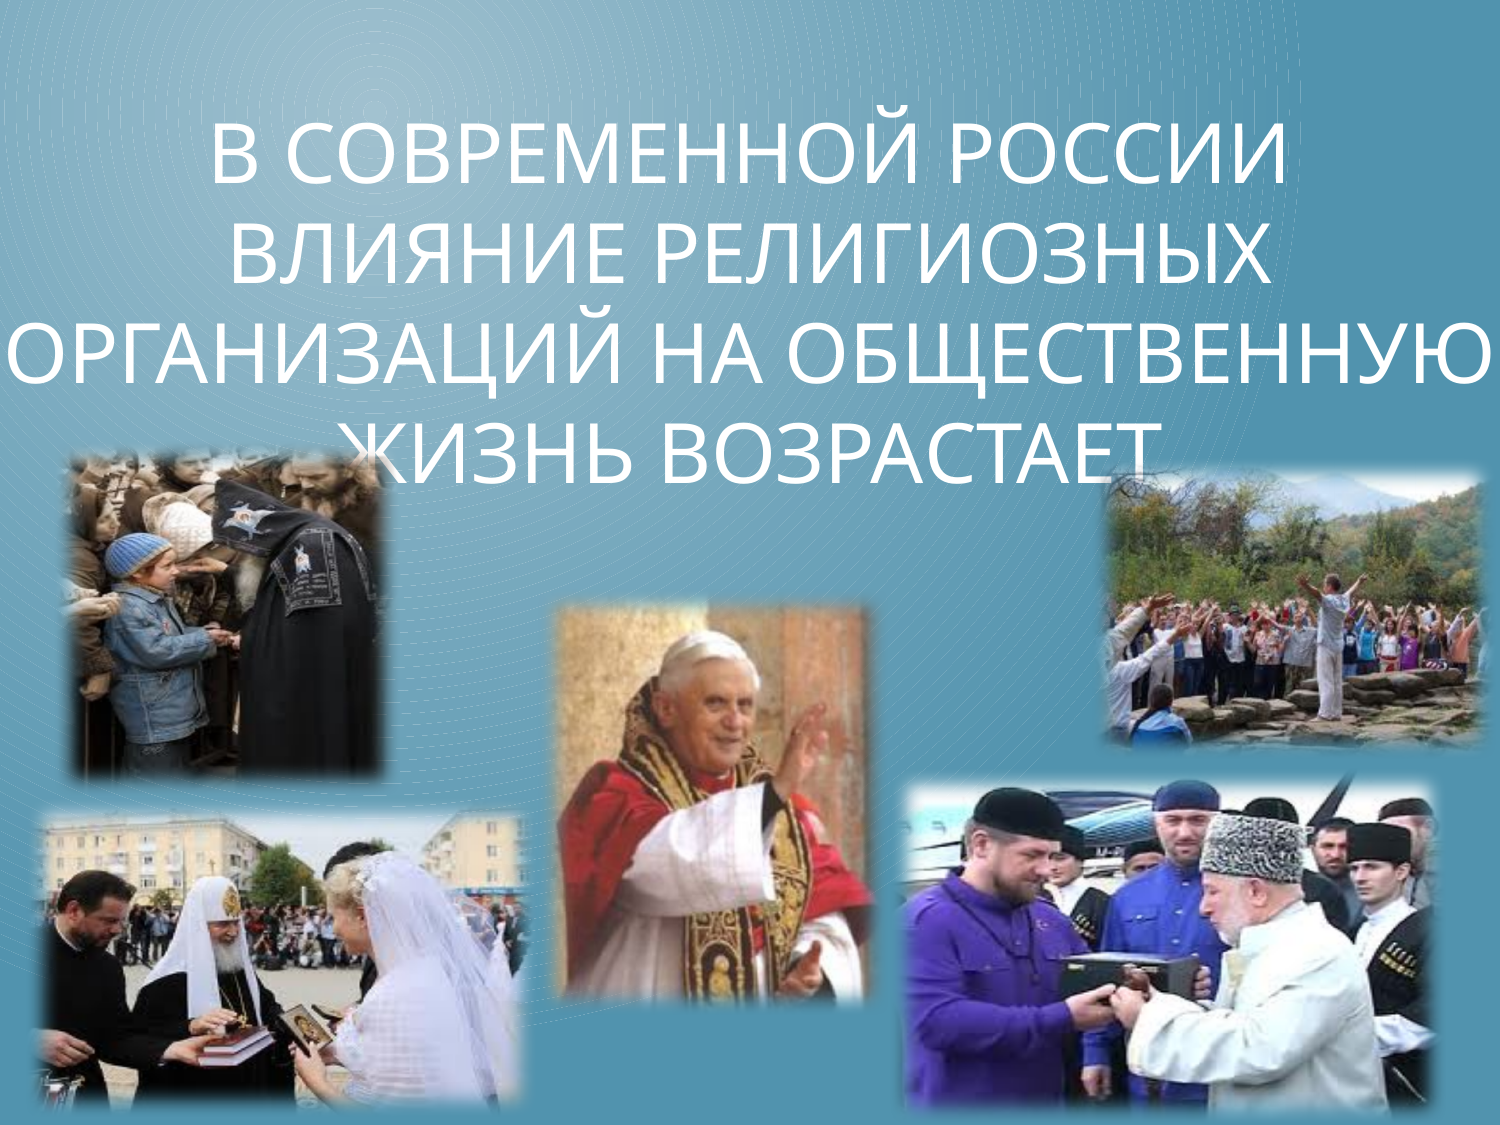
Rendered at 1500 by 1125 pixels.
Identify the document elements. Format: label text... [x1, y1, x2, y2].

picture [25, 440, 1448, 1125]
picture [1091, 455, 1497, 760]
title В современной России влияние религиозных организаций на общественную жизнь возрастает [0, 0, 1500, 600]
